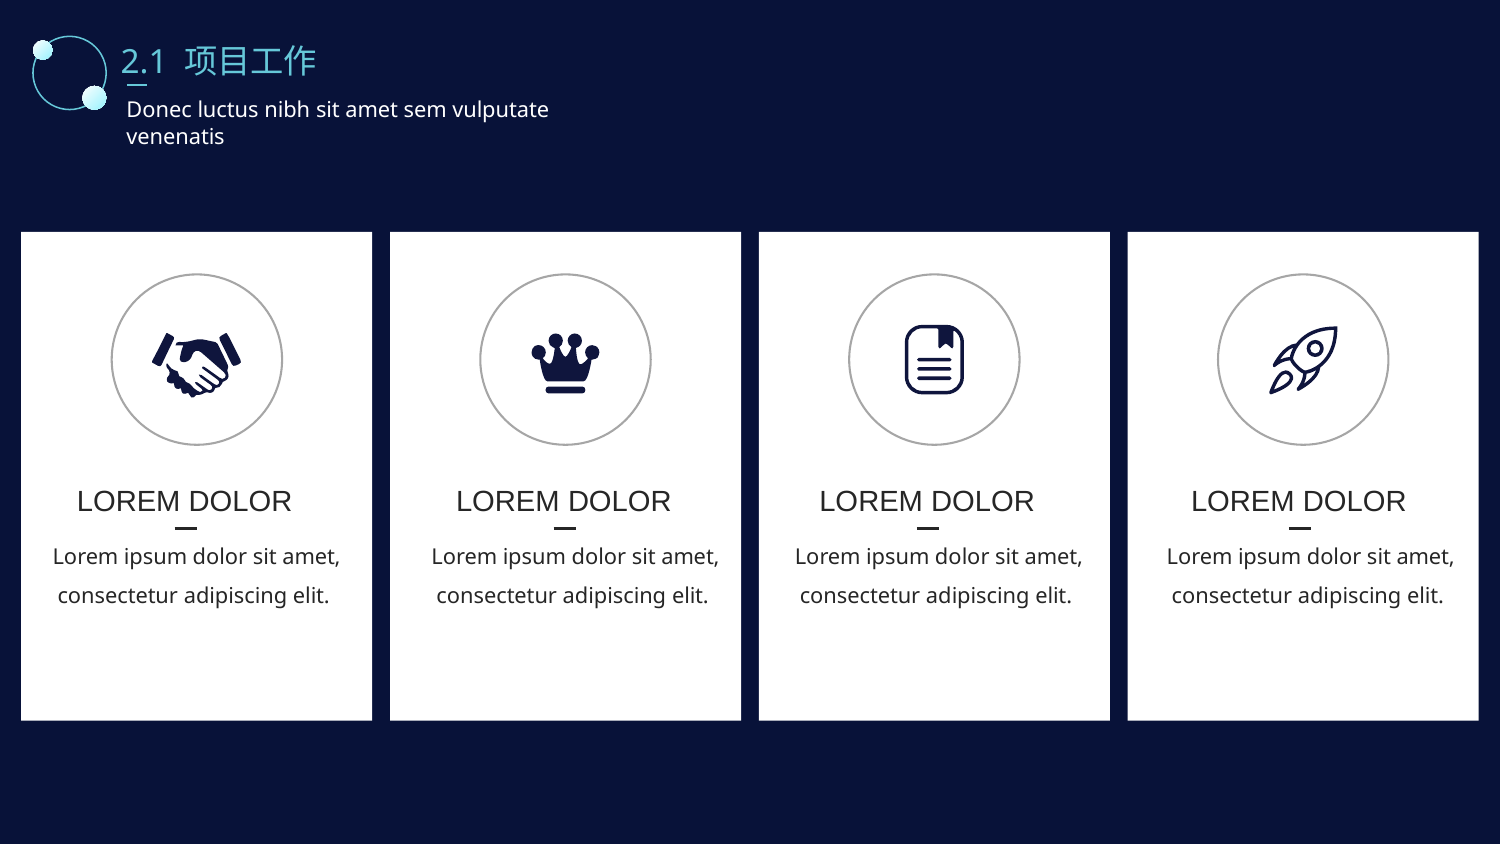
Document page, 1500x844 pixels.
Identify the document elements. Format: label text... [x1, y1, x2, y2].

text_box [1272, 326, 1338, 391]
text_box [389, 231, 742, 722]
text_box [758, 231, 1111, 722]
text_box 2.1 项目工作 [105, 32, 333, 88]
text_box [848, 273, 1021, 446]
text_box Lorem ipsum dolor sit amet, consectetur adipiscing elit. [33, 522, 361, 616]
text_box [545, 386, 586, 394]
text_box [479, 273, 652, 446]
text_box [1127, 231, 1480, 722]
text_box [31, 35, 108, 111]
text_box [166, 339, 229, 398]
text_box LOREM DOLOR [1176, 475, 1422, 522]
text_box LOREM DOLOR [62, 475, 308, 522]
text_box [110, 273, 284, 446]
text_box [219, 333, 241, 366]
text_box [531, 333, 600, 382]
text_box [31, 39, 54, 61]
text_box Lorem ipsum dolor sit amet, consectetur adipiscing elit. [1147, 522, 1475, 616]
text_box Donec luctus nibh sit amet sem vulputate venenatis [111, 88, 636, 156]
text_box [1269, 370, 1294, 395]
text_box LOREM DOLOR [441, 475, 687, 522]
text_box LOREM DOLOR [804, 475, 1050, 522]
text_box [1216, 273, 1390, 446]
text_box Lorem ipsum dolor sit amet, consectetur adipiscing elit. [412, 522, 740, 616]
text_box [152, 333, 175, 367]
text_box Lorem ipsum dolor sit amet, consectetur adipiscing elit. [775, 522, 1103, 616]
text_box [904, 324, 964, 395]
text_box [81, 84, 108, 111]
text_box [20, 231, 373, 722]
